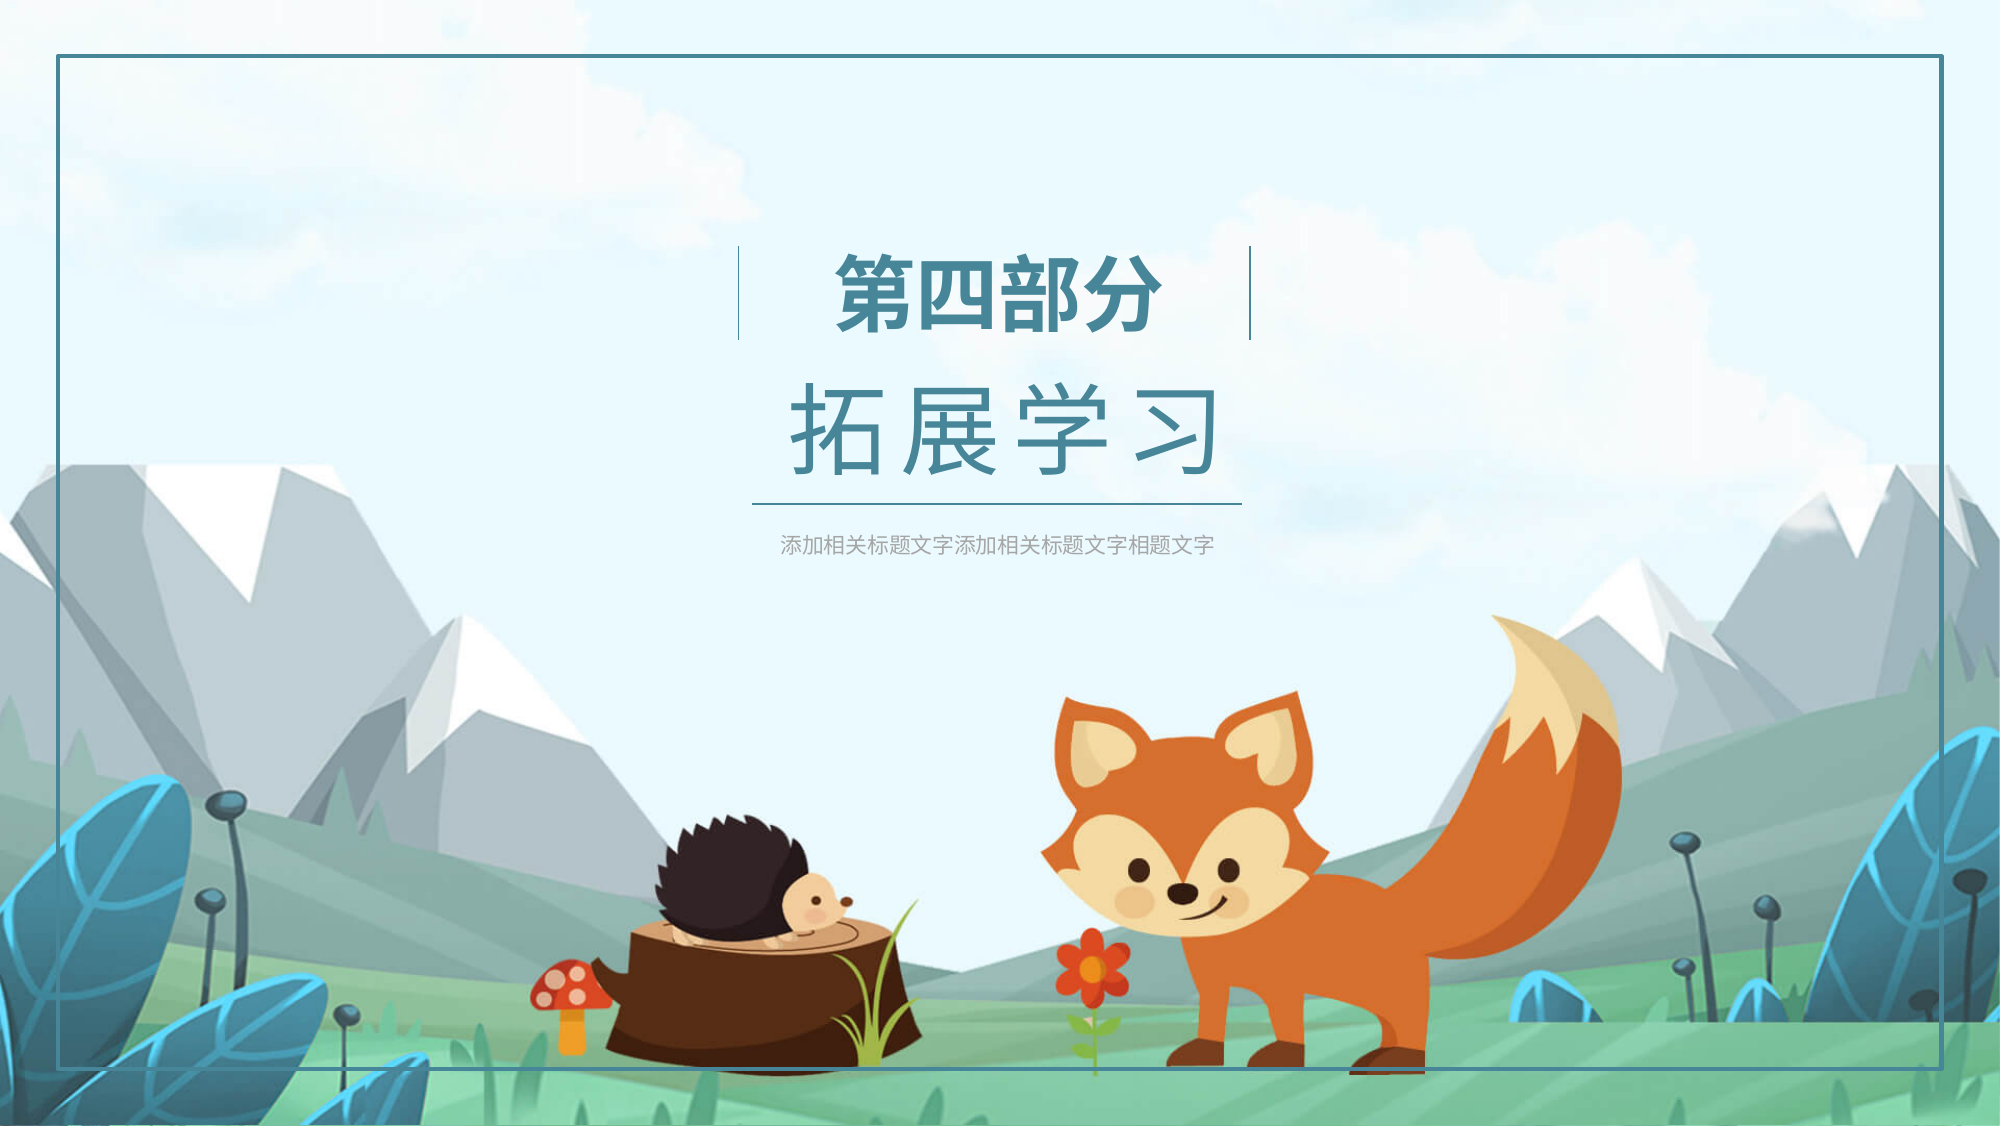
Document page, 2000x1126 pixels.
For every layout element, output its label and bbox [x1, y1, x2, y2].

picture [0, 0, 2000, 1126]
text_box [947, 37, 1042, 503]
text_box [947, 512, 1042, 549]
